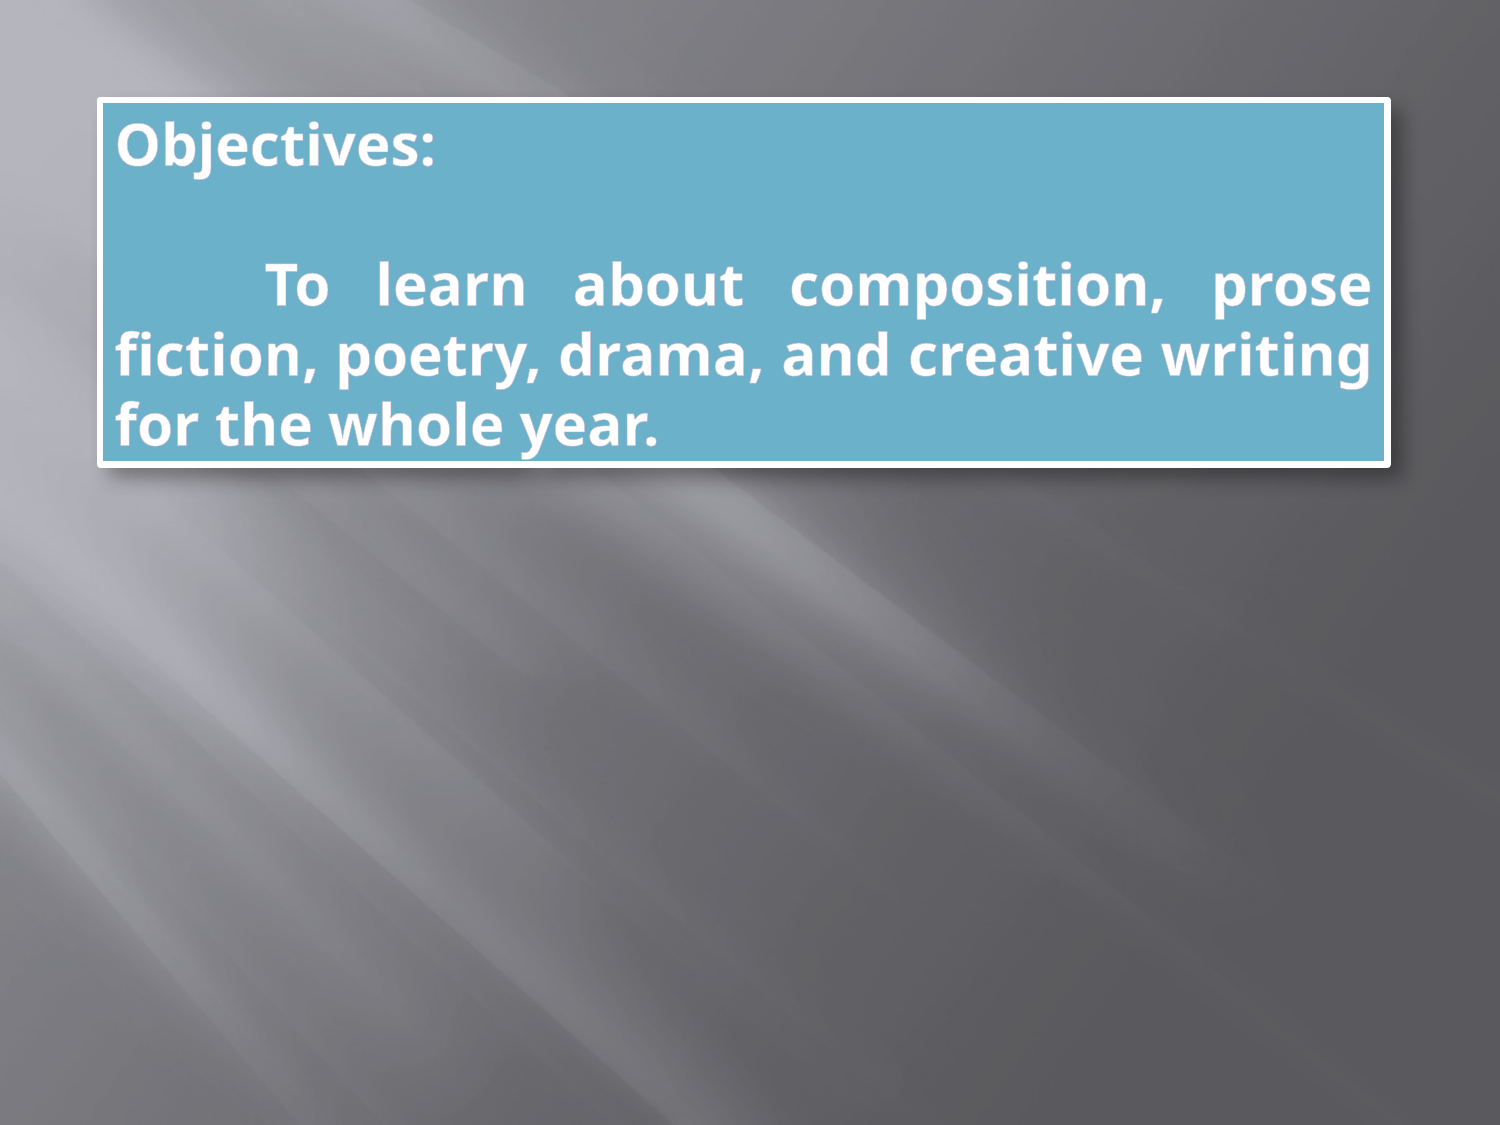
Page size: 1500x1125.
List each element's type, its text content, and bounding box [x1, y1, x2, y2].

text_box Objectives: To learn about composition, prose fiction, poetry, drama, and creative writing for the whole year. [97, 97, 1391, 468]
